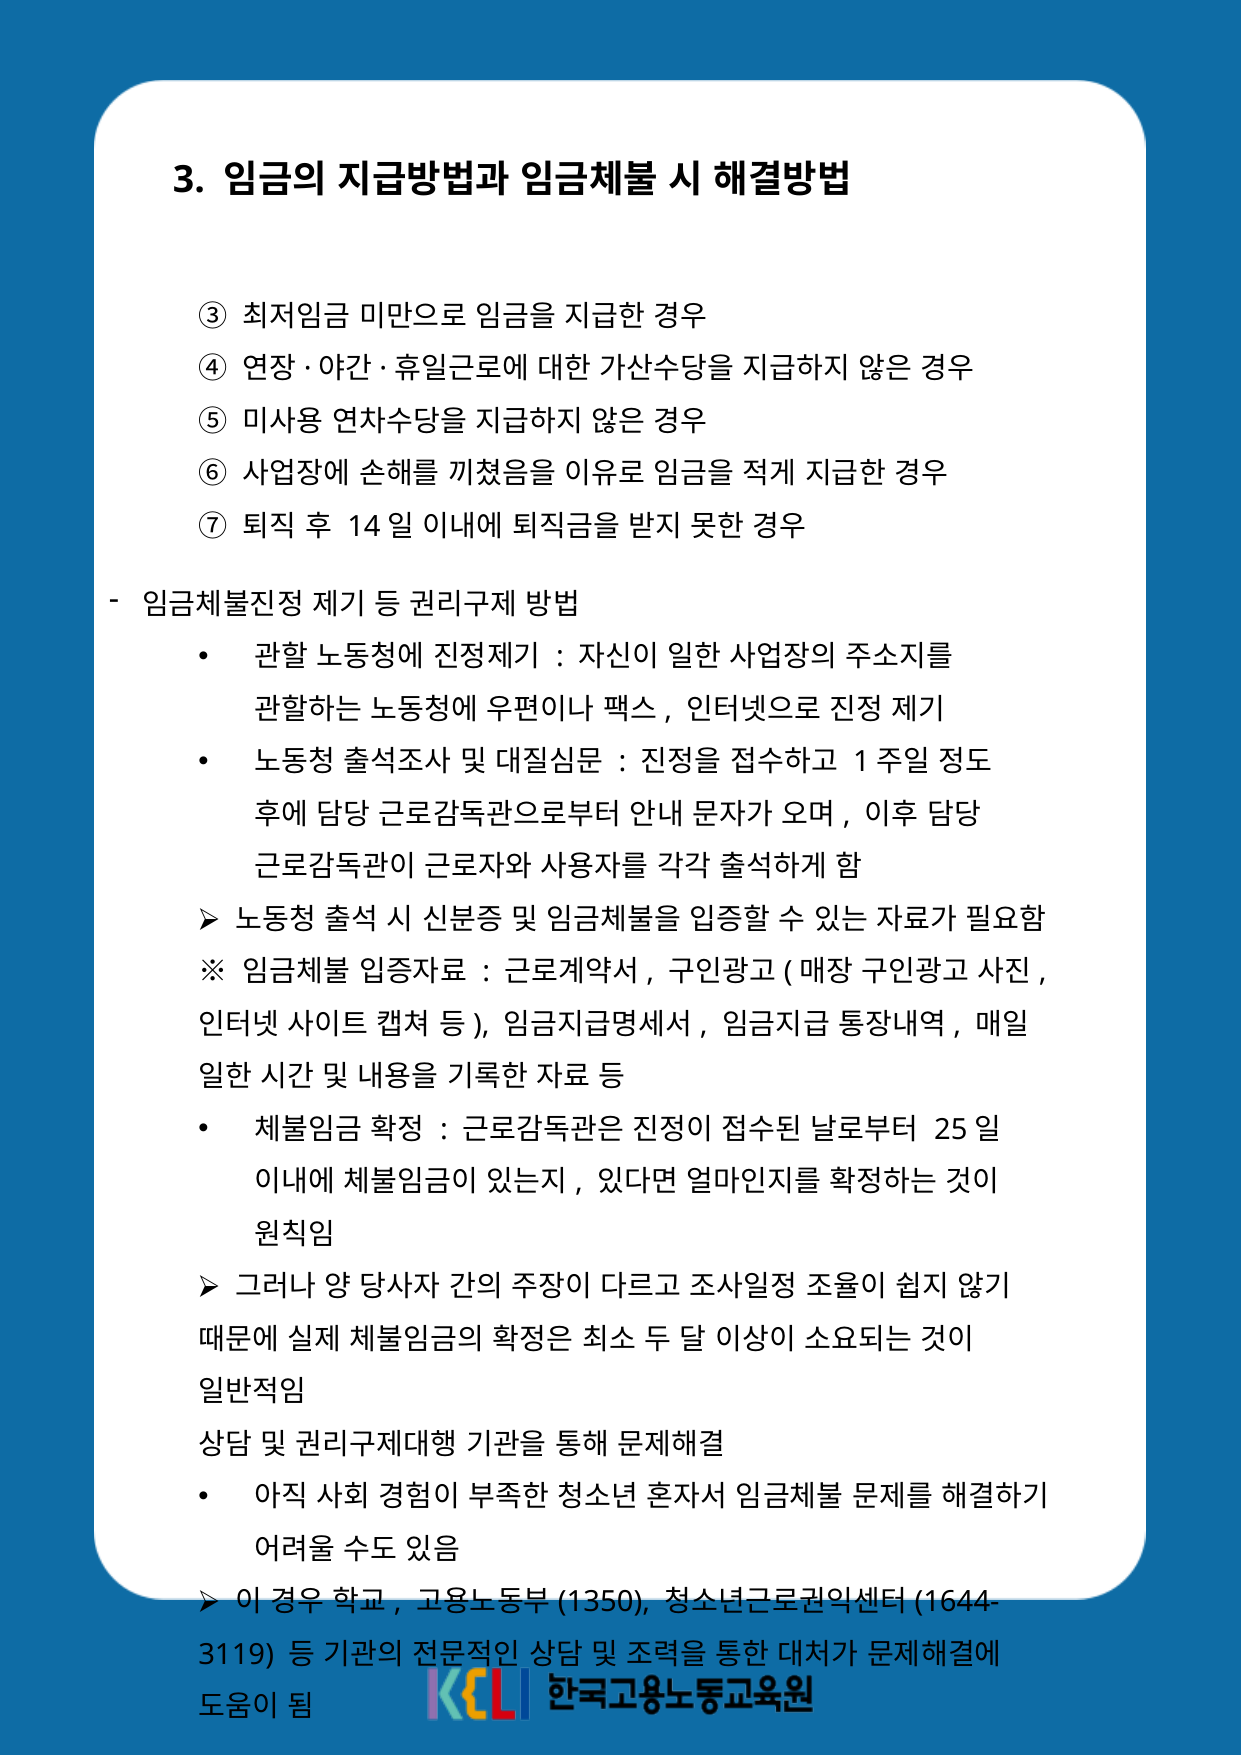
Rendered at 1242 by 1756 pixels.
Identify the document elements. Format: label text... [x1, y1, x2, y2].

picture [0, 0, 1241, 1755]
text_box 3. 임금의 지급방법과 임금체불 시 해결방법 [170, 152, 1144, 200]
text_box ③ 최저임금 미만으로 임금을 지급한 경우 ④ 연장·야간·휴일근로에 대한 가산수당을 지급하지 않은 경우 ⑤ 미사용 연차수당을 지급하지 않은 경우 ⑥ 사업장에 손해를 끼쳤음을 이유로 임금을 적게 지급한 경우 ⑦ 퇴직 후 14일 이내에 퇴직금을 받지 못한 경우 임금체불진정 제기 등 권리구제 방법 관할 노동청에 진정제기 : 자신이 일한 사업장의 주소지를 관할하는 노동청에 우편이나 팩스, 인터넷으로 진정 제기 노동청 출석조사 및 대질심문 : 진정을 접수하고 1주일 정도 후에 담당 근로감독관으로부터 안내 문자가 오며, 이후 담당 근로감독관이 근로자와 사용자를 각각 출석하게 함 ⮚ 노동청 출석 시 신분증 및 임금체불을 입증할 수 있는 자료가 필요함 ※ 임금체불 입증자료 : 근로계약서, 구인광고(매장 구인광고 사진, 인터넷 사이트 캡쳐 등), 임금지급명세서, 임금지급 통장내역, 매일 일한 시간 및 내용을 기록한 자료 등 체불임금 확정 : 근로감독관은 진정이 접수된 날로부터 25일 이내에 체불임금이 있는지, 있다면 얼마인지를 확정하는 것이 원칙임 ⮚ 그러나 양 당사자 간의 주장이 다르고 조사일정 조율이 쉽지 않기 때문에 실제 체불임금의 확정은 최소 두 달 이상이 소요되는 것이 일반적임 상담 및 권리구제대행 기관을 통해 문제해결 아직 사회 경험이 부족한 청소년 혼자서 임금체불 문제를 해결하기 어려울 수도 있음 ⮚ 이 경우 학교, 고용노동부(1350), 청소년근로권익센터(1644-3119) 등 기관의 전문적인 상담 및 조력을 통한 대처가 문제해결에 도움이 됨 [95, 277, 1096, 1723]
